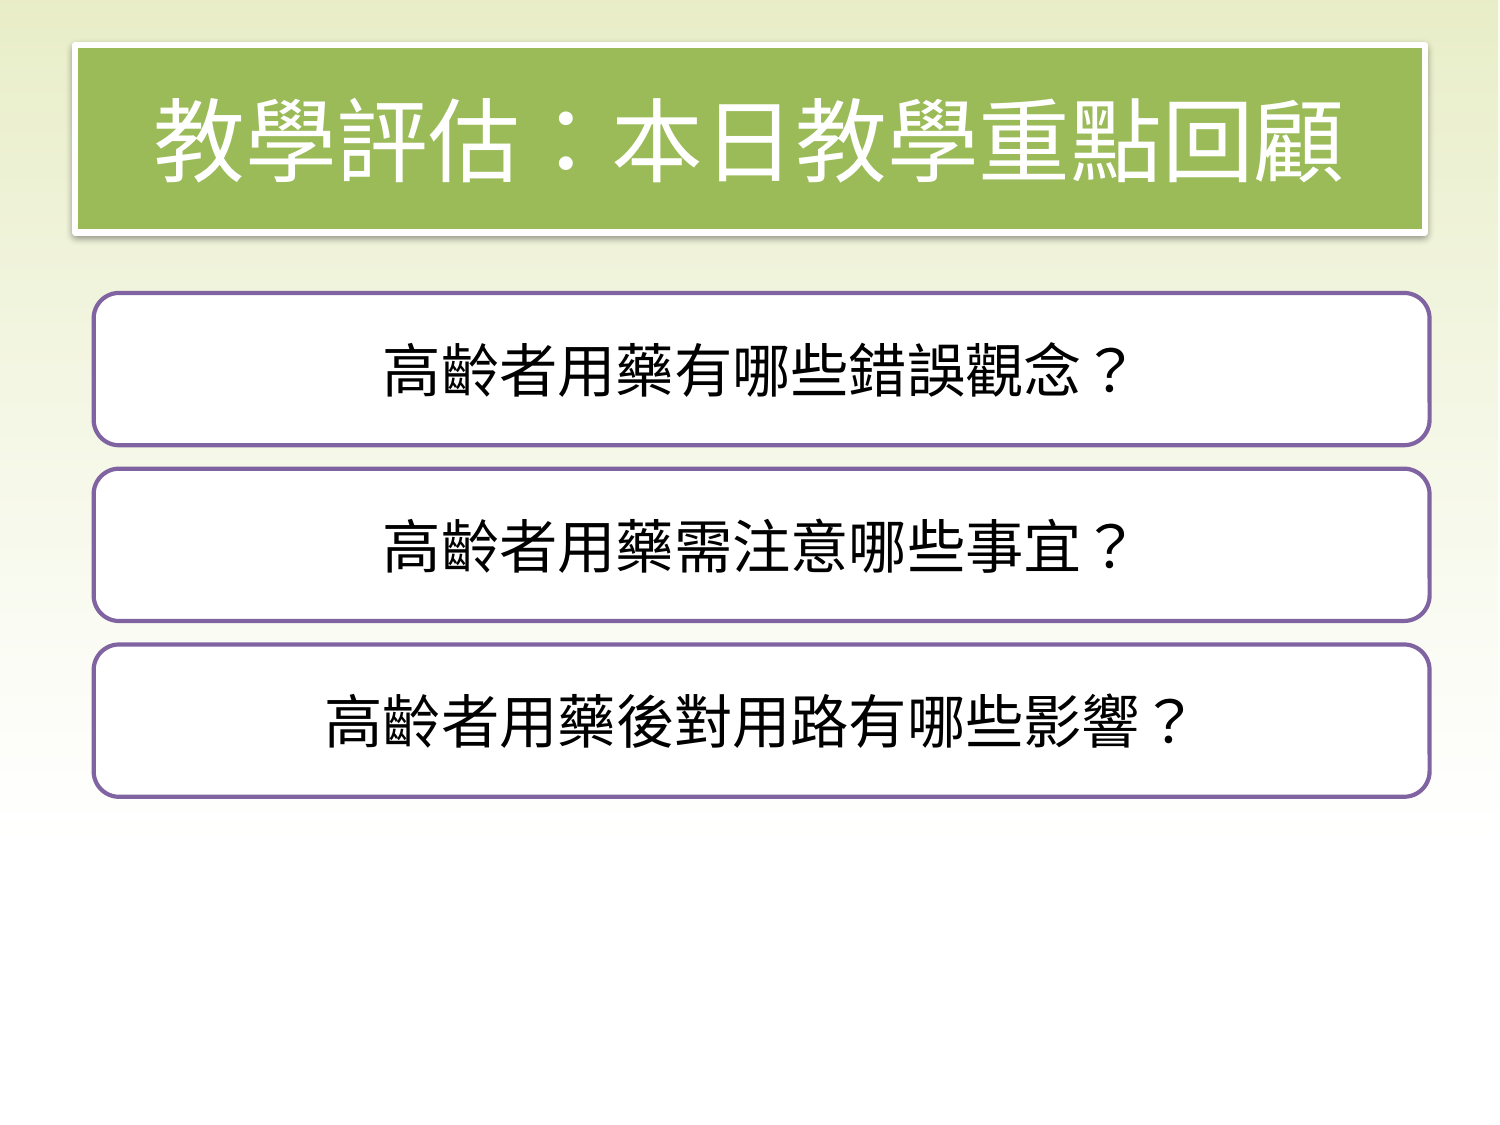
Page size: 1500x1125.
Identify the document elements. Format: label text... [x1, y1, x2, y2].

title 教學評估：本日教學重點回顧 [72, 42, 1428, 236]
text_box 高齡者用藥有哪些錯誤觀念？ [91, 290, 1432, 448]
text_box 高齡者用藥後對用路有哪些影響？ [91, 642, 1432, 799]
text_box 高齡者用藥需注意哪些事宜？ [91, 466, 1432, 624]
picture [0, 0, 1500, 1125]
